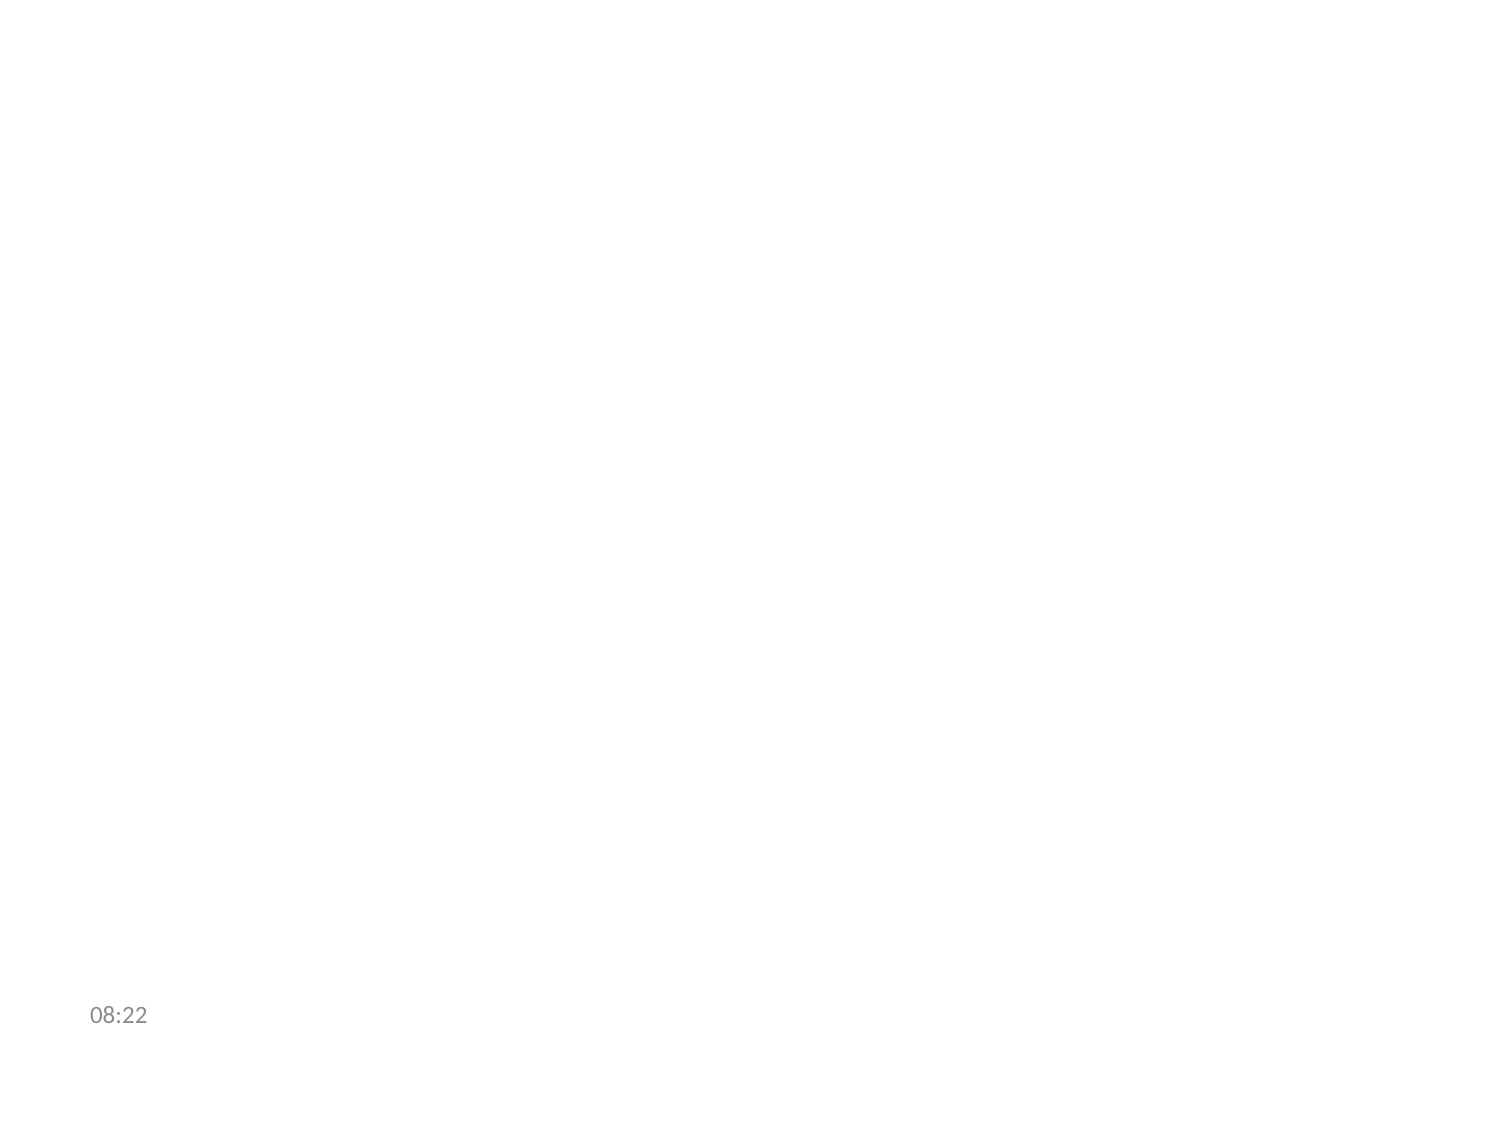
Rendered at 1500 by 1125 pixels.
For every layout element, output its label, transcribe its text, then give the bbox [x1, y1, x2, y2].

text_box 15:35 [75, 983, 425, 1044]
